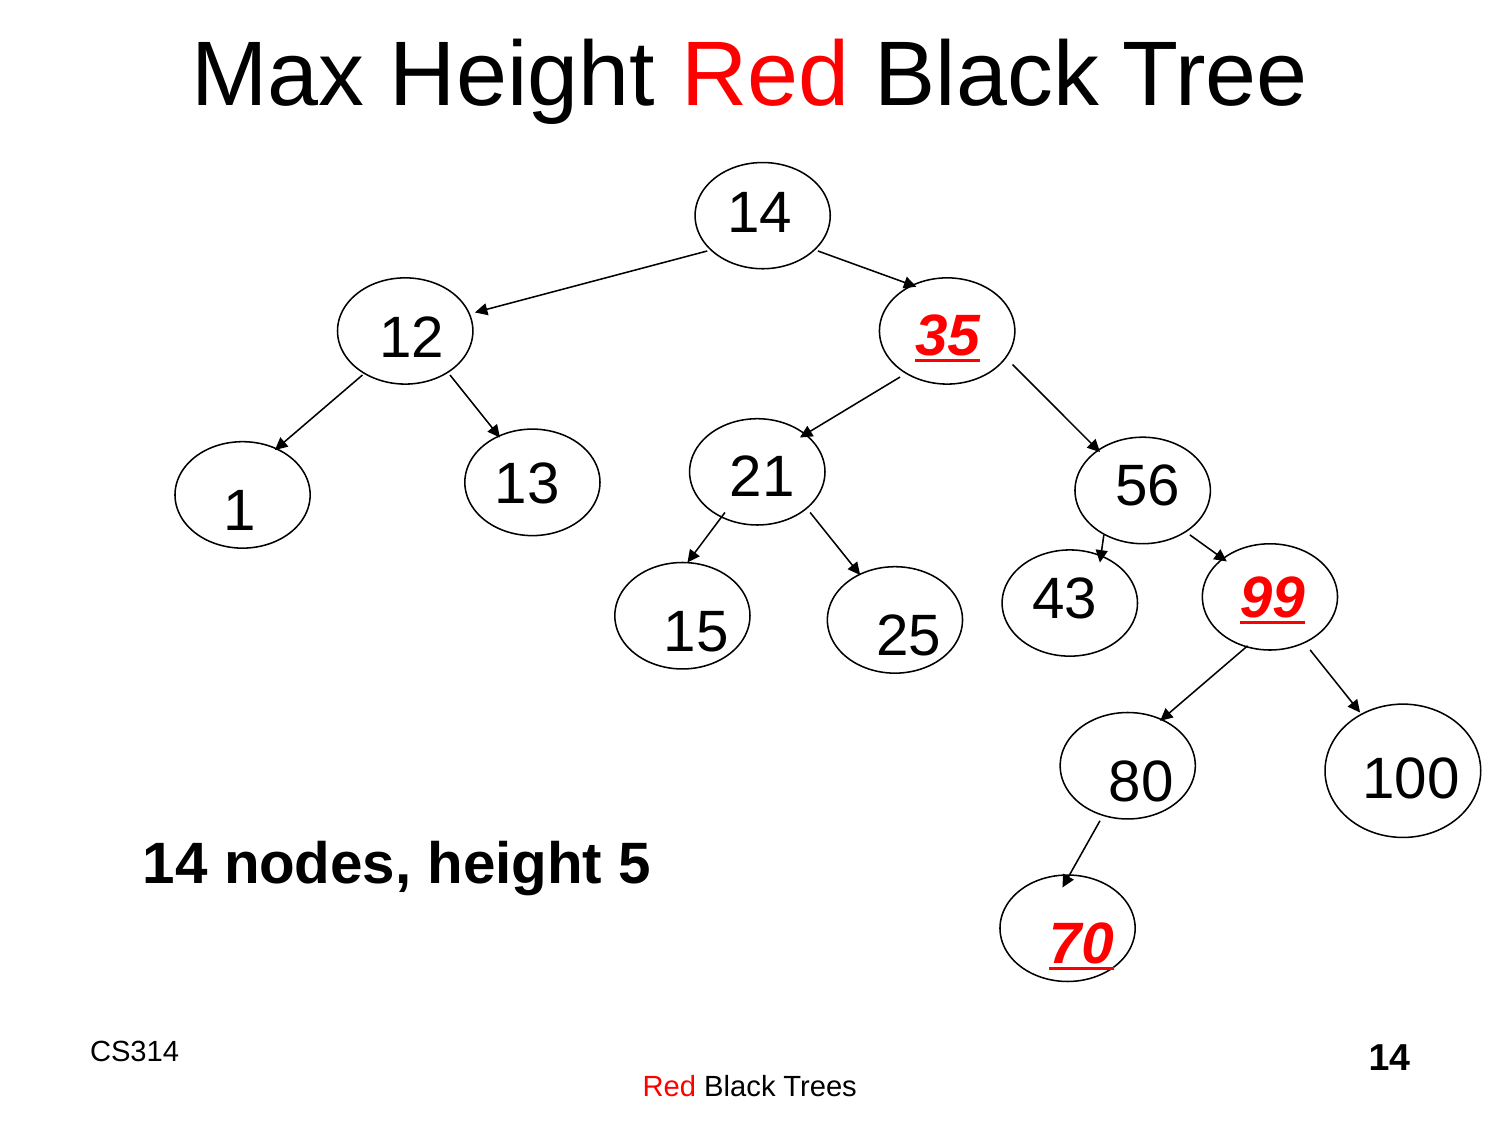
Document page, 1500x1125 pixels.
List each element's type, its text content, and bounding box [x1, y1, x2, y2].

text_box [464, 449, 479, 515]
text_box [999, 874, 1136, 984]
text_box 100 [1347, 733, 1475, 818]
text_box [817, 250, 917, 289]
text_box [827, 566, 963, 676]
text_box [500, 429, 568, 437]
text_box [687, 512, 726, 560]
text_box 14 nodes, height 5 [128, 818, 667, 903]
text_box 21 [714, 430, 810, 516]
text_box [1059, 712, 1196, 821]
slide_number 14 [1112, 1024, 1426, 1101]
text_box [337, 277, 450, 374]
text_box [738, 162, 787, 166]
text_box [713, 176, 831, 269]
text_box [810, 438, 826, 506]
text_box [614, 562, 751, 671]
text_box 35 [900, 289, 995, 375]
text_box [1310, 649, 1361, 713]
text_box 56 [1100, 439, 1195, 525]
text_box [371, 377, 439, 385]
text_box [1320, 561, 1338, 633]
text_box [1018, 562, 1138, 657]
text_box [1202, 561, 1315, 651]
text_box [488, 441, 601, 536]
text_box [1012, 364, 1100, 453]
text_box [449, 374, 500, 438]
text_box [906, 277, 989, 289]
text_box [810, 512, 859, 565]
text_box 99 [1225, 552, 1320, 637]
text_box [174, 441, 311, 551]
text_box [879, 292, 900, 370]
slide_number CS314 [74, 1024, 451, 1101]
text_box [1325, 704, 1467, 838]
text_box [1233, 543, 1307, 552]
text_box [695, 180, 712, 251]
text_box [1475, 745, 1481, 796]
text_box [799, 376, 901, 438]
text_box [715, 418, 799, 430]
text_box 12 [364, 291, 460, 377]
text_box [995, 293, 1015, 369]
title Max Height Red Black Tree [112, 0, 1388, 163]
text_box [474, 250, 708, 316]
text_box 13 [479, 437, 575, 523]
text_box 14 [712, 166, 808, 252]
text_box 43 [1017, 552, 1113, 638]
footer Red Black Trees [462, 1024, 1038, 1101]
text_box [1095, 534, 1108, 563]
text_box [460, 299, 473, 363]
text_box [1002, 569, 1017, 637]
text_box [689, 431, 714, 513]
text_box [1074, 451, 1211, 544]
text_box [909, 375, 985, 385]
text_box [1189, 534, 1227, 562]
text_box [722, 516, 795, 526]
